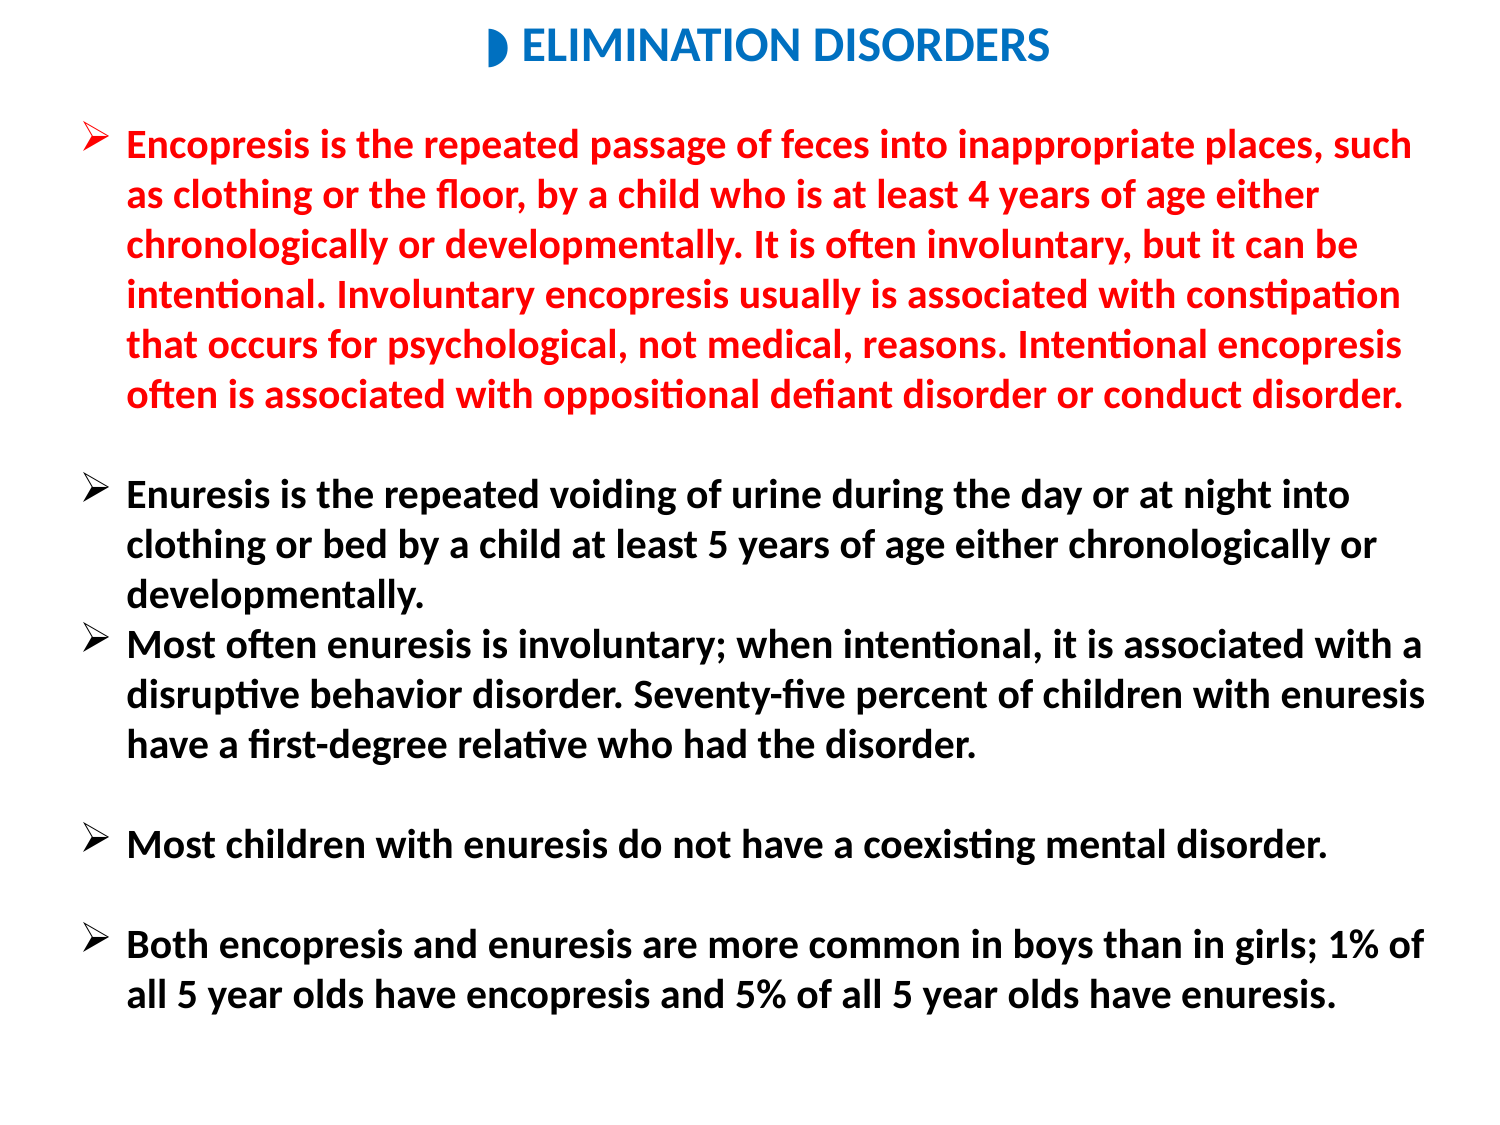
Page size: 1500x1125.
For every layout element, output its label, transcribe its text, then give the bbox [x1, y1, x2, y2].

text_box ◗ ELIMINATION DISORDERS Encopresis is the repeated passage of feces into inappropriate places, such as clothing or the floor, by a child who is at least 4 years of age either chronologically or developmentally. It is often involuntary, but it can be intentional. Involuntary encopresis usually is associated with constipation that occurs for psychological, not medical, reasons. Intentional encopresis often is associated with oppositional defiant disorder or conduct disorder. Enuresis is the repeated voiding of urine during the day or at night into clothing or bed by a child at least 5 years of age either chronologically or developmentally. Most often enuresis is involuntary; when intentional, it is associated with a disruptive behavior disorder. Seventy-five percent of children with enuresis have a first-degree relative who had the disorder. Most children with enuresis do not have a coexisting mental disorder. Both encopresis and enuresis are more common in boys than in girls; 1% of all 5 year olds have encopresis and 5% of all 5 year olds have enuresis. [64, 4, 1471, 1025]
